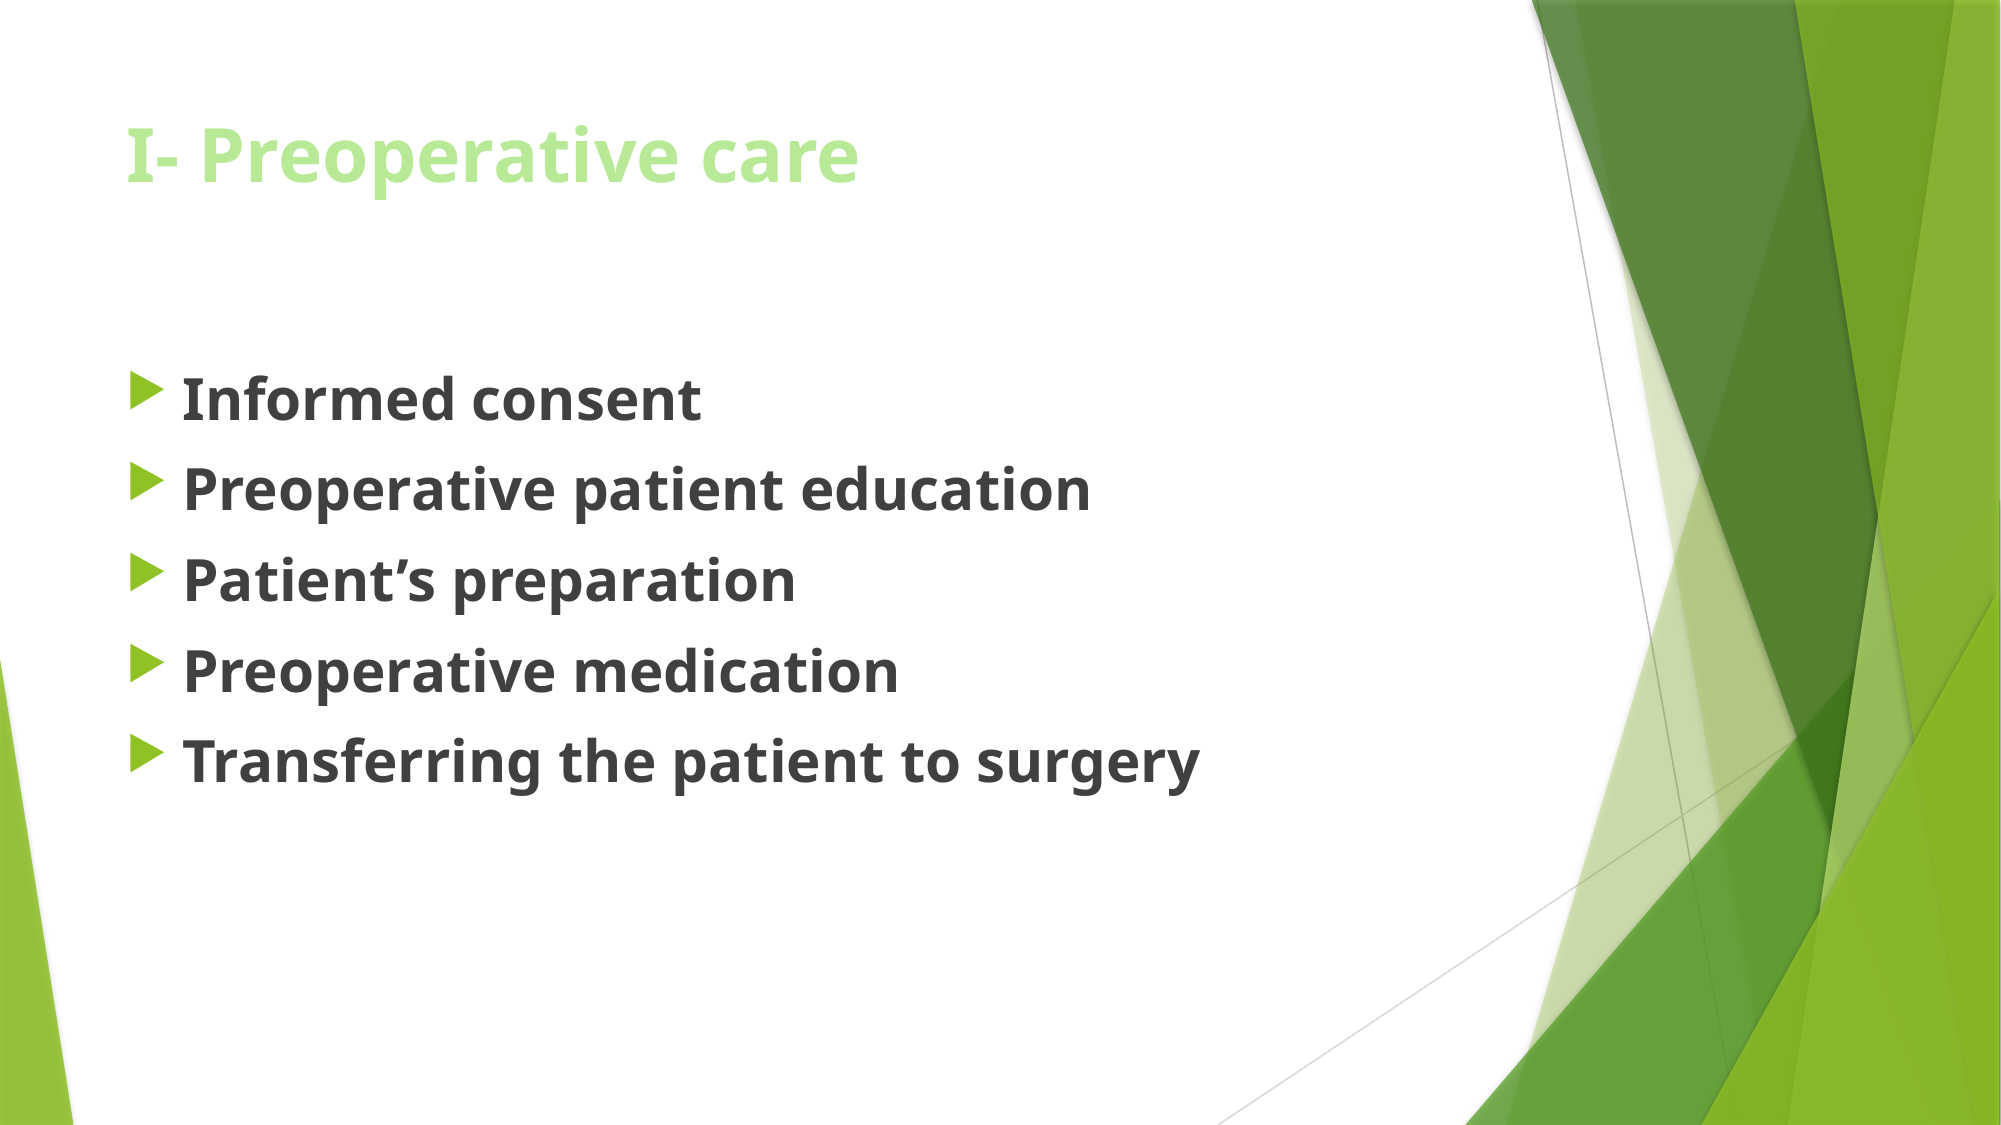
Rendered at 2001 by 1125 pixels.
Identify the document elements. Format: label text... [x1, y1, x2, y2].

title I- Preoperative care [111, 99, 1522, 317]
list Informed consent Preoperative patient education Patient’s preparation Preoperative medication Transferring the patient to surgery [111, 354, 1522, 992]
